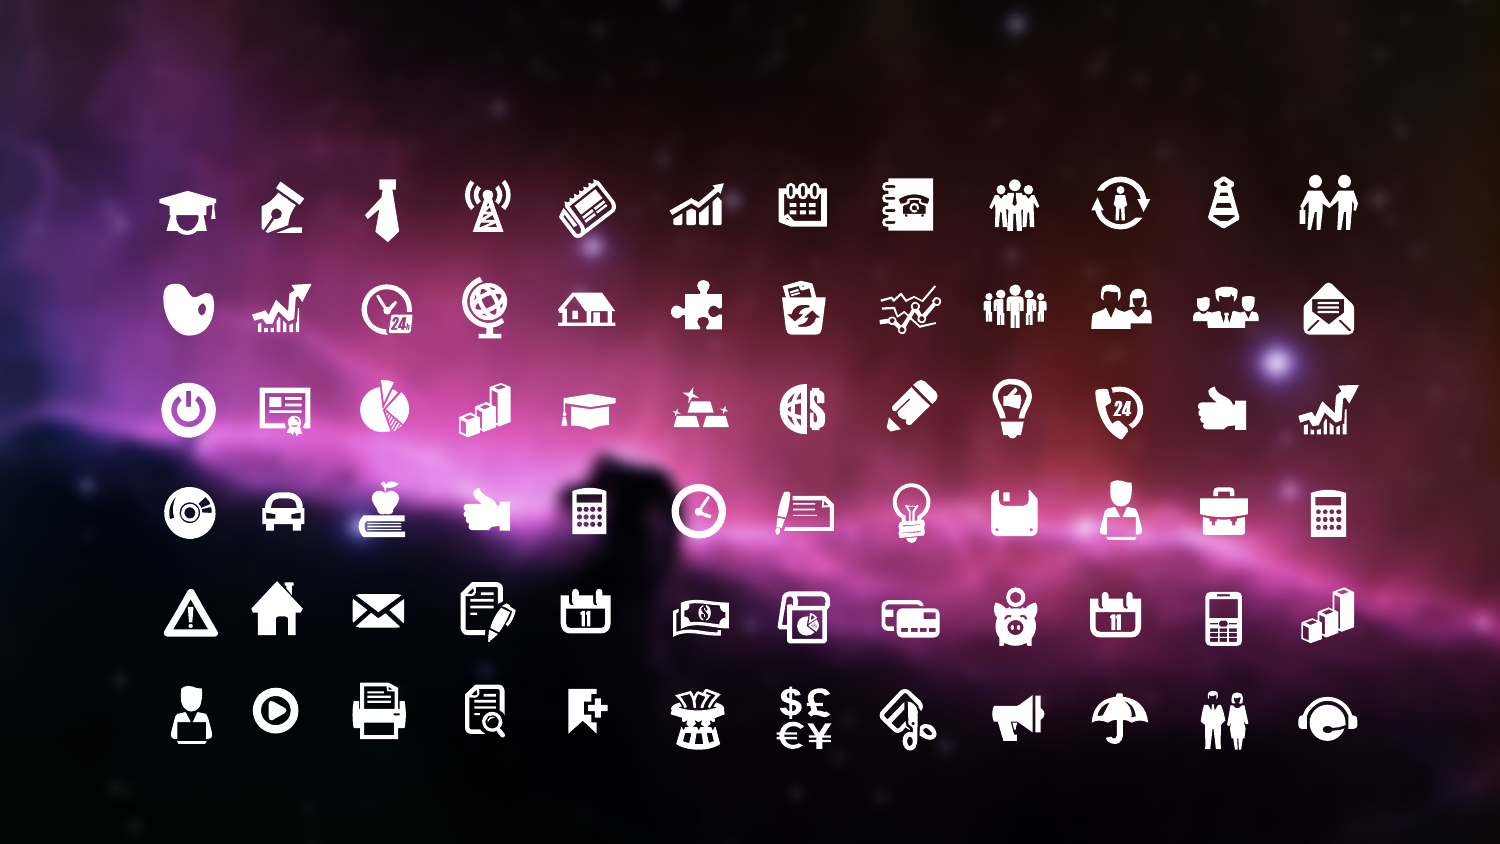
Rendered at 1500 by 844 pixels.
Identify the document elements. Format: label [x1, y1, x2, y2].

text_box [1336, 425, 1340, 435]
text_box [671, 484, 727, 539]
text_box [919, 724, 937, 740]
text_box [993, 289, 1006, 325]
text_box [1213, 487, 1235, 497]
text_box [462, 276, 508, 339]
text_box [913, 379, 938, 404]
text_box [355, 594, 402, 613]
text_box [1342, 409, 1347, 435]
text_box [1106, 536, 1137, 540]
text_box [161, 382, 216, 438]
text_box [777, 591, 831, 644]
text_box [1035, 695, 1045, 733]
text_box [1205, 591, 1242, 646]
text_box [712, 196, 722, 226]
text_box [1303, 424, 1308, 435]
text_box [1215, 286, 1238, 302]
text_box [779, 686, 802, 719]
text_box [1113, 195, 1128, 221]
text_box [488, 603, 516, 643]
text_box [776, 721, 804, 749]
text_box [686, 208, 696, 226]
text_box [159, 190, 217, 235]
text_box [465, 684, 505, 734]
text_box [810, 387, 826, 431]
text_box [1193, 295, 1259, 328]
text_box [673, 213, 683, 226]
text_box [1227, 705, 1249, 750]
text_box [180, 685, 203, 712]
text_box [163, 283, 215, 336]
text_box [892, 387, 931, 425]
text_box [261, 181, 305, 233]
text_box [588, 698, 608, 718]
text_box [559, 179, 616, 238]
text_box [170, 712, 191, 740]
text_box [775, 491, 791, 535]
text_box [289, 323, 294, 333]
text_box [252, 687, 299, 734]
text_box [1310, 489, 1347, 537]
text_box [879, 297, 942, 335]
text_box [355, 612, 401, 628]
text_box [1129, 288, 1147, 308]
text_box [879, 689, 923, 751]
text_box [1091, 197, 1143, 230]
text_box [1298, 696, 1358, 729]
text_box [1091, 307, 1152, 329]
text_box [192, 712, 213, 740]
text_box [1197, 386, 1247, 430]
text_box [572, 487, 607, 535]
text_box [164, 487, 216, 539]
text_box [560, 588, 611, 634]
text_box [352, 598, 368, 623]
text_box [1024, 289, 1037, 325]
text_box [1111, 386, 1144, 429]
text_box [671, 280, 722, 330]
text_box [360, 380, 410, 433]
text_box [673, 599, 729, 637]
text_box [983, 292, 993, 322]
text_box [670, 689, 725, 750]
text_box [1208, 176, 1240, 229]
text_box [465, 180, 475, 211]
text_box [1037, 292, 1047, 322]
text_box [682, 387, 714, 413]
text_box [807, 723, 832, 749]
text_box [886, 417, 901, 432]
text_box [352, 682, 406, 740]
text_box [882, 178, 934, 231]
text_box [1100, 284, 1121, 301]
text_box [1122, 506, 1143, 535]
text_box [459, 383, 511, 438]
text_box [163, 588, 219, 637]
text_box [1309, 174, 1322, 188]
text_box [258, 322, 262, 333]
text_box [252, 283, 312, 324]
text_box [568, 688, 597, 734]
text_box [1329, 422, 1334, 435]
text_box [1299, 190, 1359, 230]
text_box [669, 183, 724, 216]
text_box [1090, 591, 1142, 638]
text_box [283, 320, 287, 333]
text_box [276, 316, 281, 333]
text_box [672, 408, 700, 428]
text_box [1000, 421, 1024, 439]
text_box [994, 587, 1038, 646]
text_box [699, 205, 709, 226]
text_box [784, 495, 834, 531]
text_box [1200, 498, 1248, 535]
text_box [1231, 692, 1243, 704]
text_box [561, 393, 616, 430]
text_box [361, 284, 412, 335]
text_box [1303, 282, 1355, 335]
text_box [880, 285, 937, 303]
text_box [1006, 284, 1024, 328]
text_box [892, 483, 931, 543]
text_box [1207, 690, 1218, 700]
text_box [501, 179, 511, 211]
text_box [779, 384, 807, 435]
text_box [1323, 418, 1327, 435]
text_box [1309, 704, 1346, 741]
text_box [1095, 388, 1128, 440]
text_box [473, 185, 481, 205]
text_box [259, 387, 311, 429]
text_box [991, 490, 1038, 537]
text_box [702, 405, 729, 428]
text_box [472, 189, 504, 232]
text_box [989, 179, 1040, 231]
text_box [1200, 704, 1226, 750]
text_box [1096, 176, 1151, 212]
text_box [778, 182, 827, 227]
text_box [251, 581, 303, 636]
text_box [1301, 587, 1355, 644]
text_box [482, 711, 506, 738]
text_box [992, 695, 1033, 741]
picture [0, 0, 1500, 844]
text_box [1099, 480, 1132, 535]
text_box [295, 308, 300, 333]
text_box [376, 294, 413, 334]
text_box [806, 688, 831, 718]
text_box [992, 378, 1032, 419]
text_box [896, 608, 940, 638]
text_box [881, 600, 924, 631]
text_box [463, 488, 511, 531]
text_box [286, 415, 303, 437]
text_box [262, 492, 305, 531]
text_box [495, 185, 503, 205]
text_box [782, 280, 826, 335]
text_box [460, 582, 503, 636]
text_box [1338, 174, 1351, 188]
text_box [358, 481, 406, 538]
text_box [1298, 385, 1359, 426]
text_box [1091, 693, 1149, 744]
text_box [389, 598, 405, 624]
text_box [558, 292, 616, 326]
text_box [365, 179, 400, 243]
